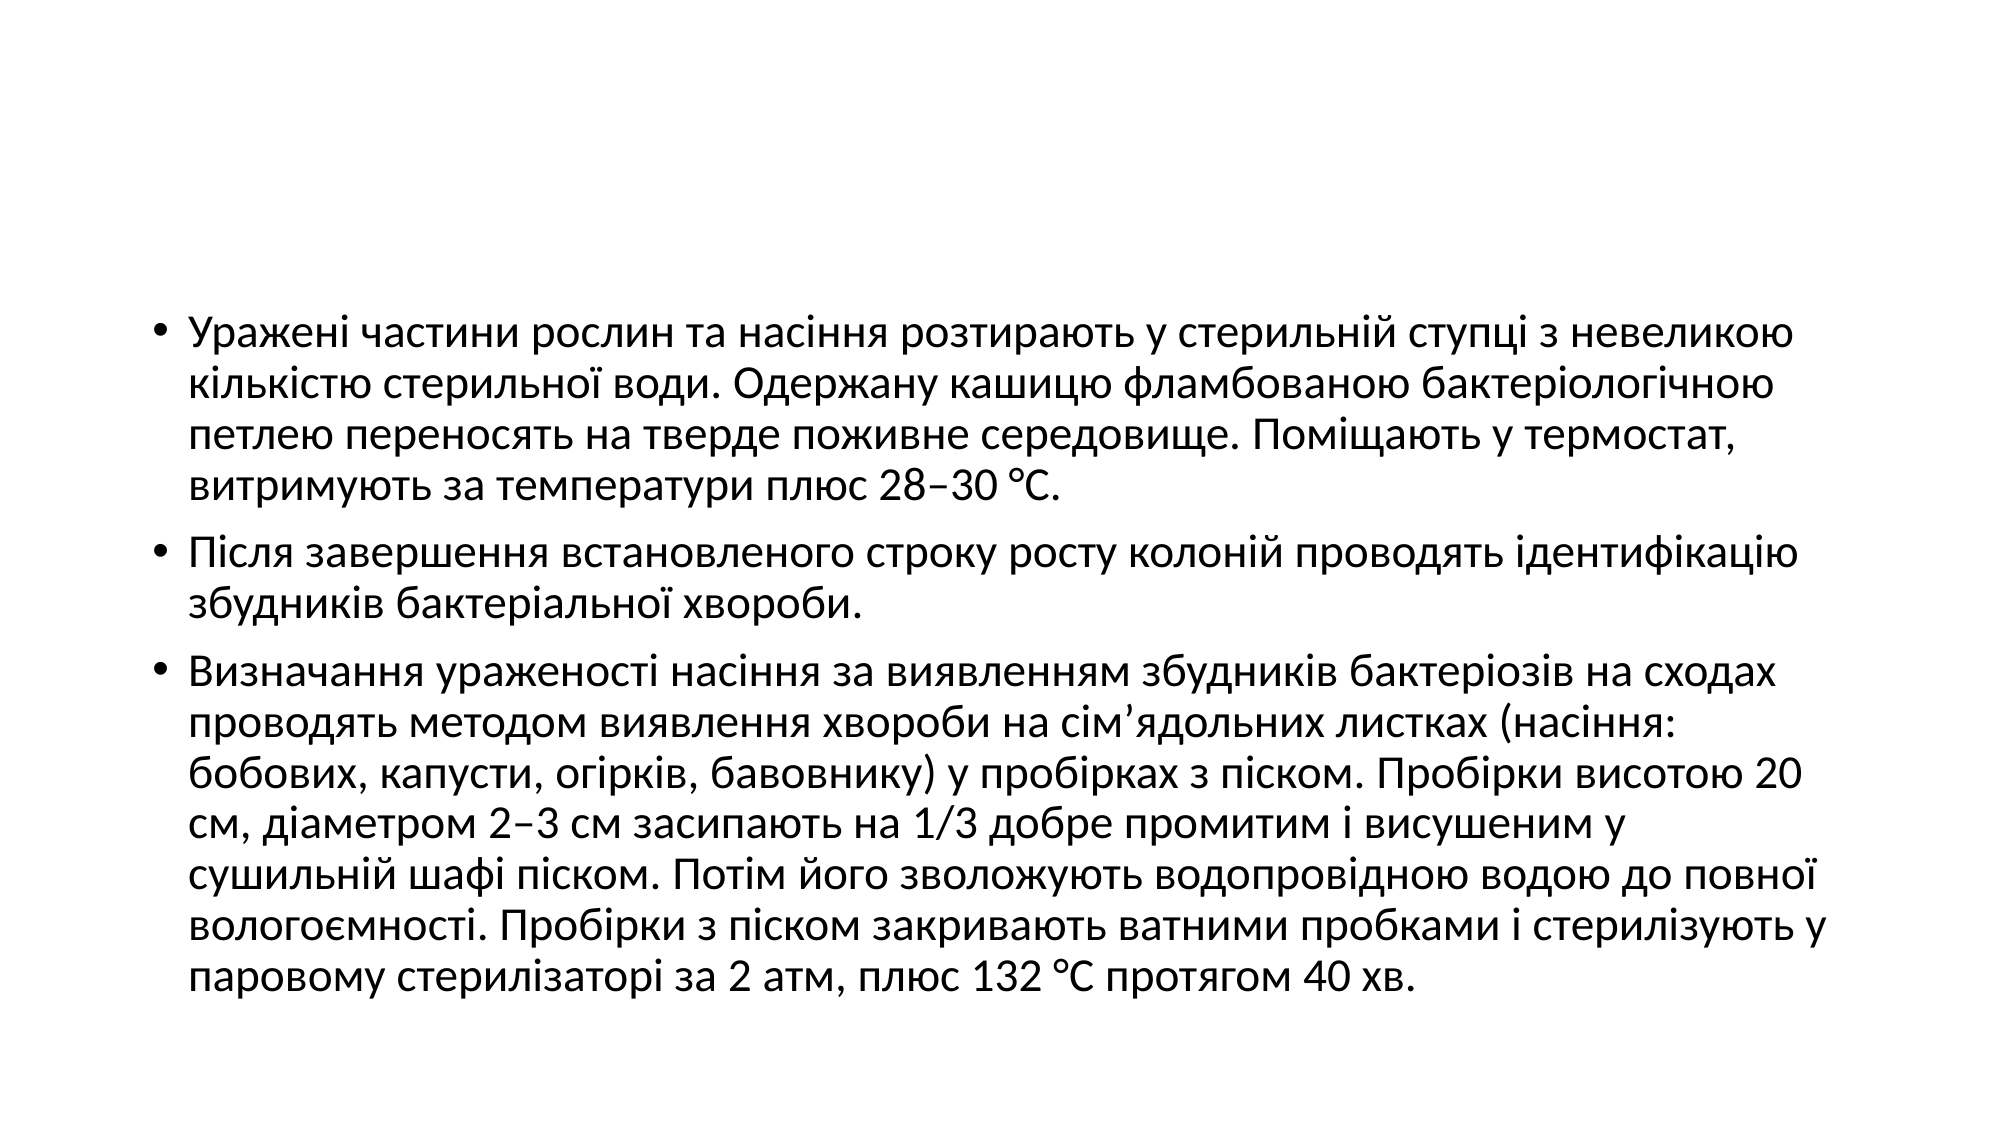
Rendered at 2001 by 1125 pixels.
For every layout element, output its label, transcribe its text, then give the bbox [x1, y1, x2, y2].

list Уражені частини рослин та насіння розтирають у стерильній ступці з невеликою кількістю стерильної води. Одержану кашицю фламбованою бактеріологічною петлею переносять на тверде поживне середовище. Поміщають у термостат, витримують за температури плюс 28–30 °С. Після завершення встановленого строку росту колоній проводять ідентифікацію збудників бактеріальної хвороби. Визначання ураженості насіння за виявленням збудників бактеріозів на сходах проводять методом виявлення хвороби на сім’ядольних листках (насіння: бобових, капусти, огірків, бавовнику) у пробірках з піском. Пробірки висотою 20 см, діаметром 2–3 см засипають на 1/3 добре промитим і висушеним у сушильній шафі піском. Потім його зволожують водопровідною водою до повної вологоємності. Пробірки з піском закривають ватними пробками і стерилізують у паровому стерилізаторі за 2 атм, плюс 132 °С протягом 40 хв. [137, 299, 1863, 1014]
